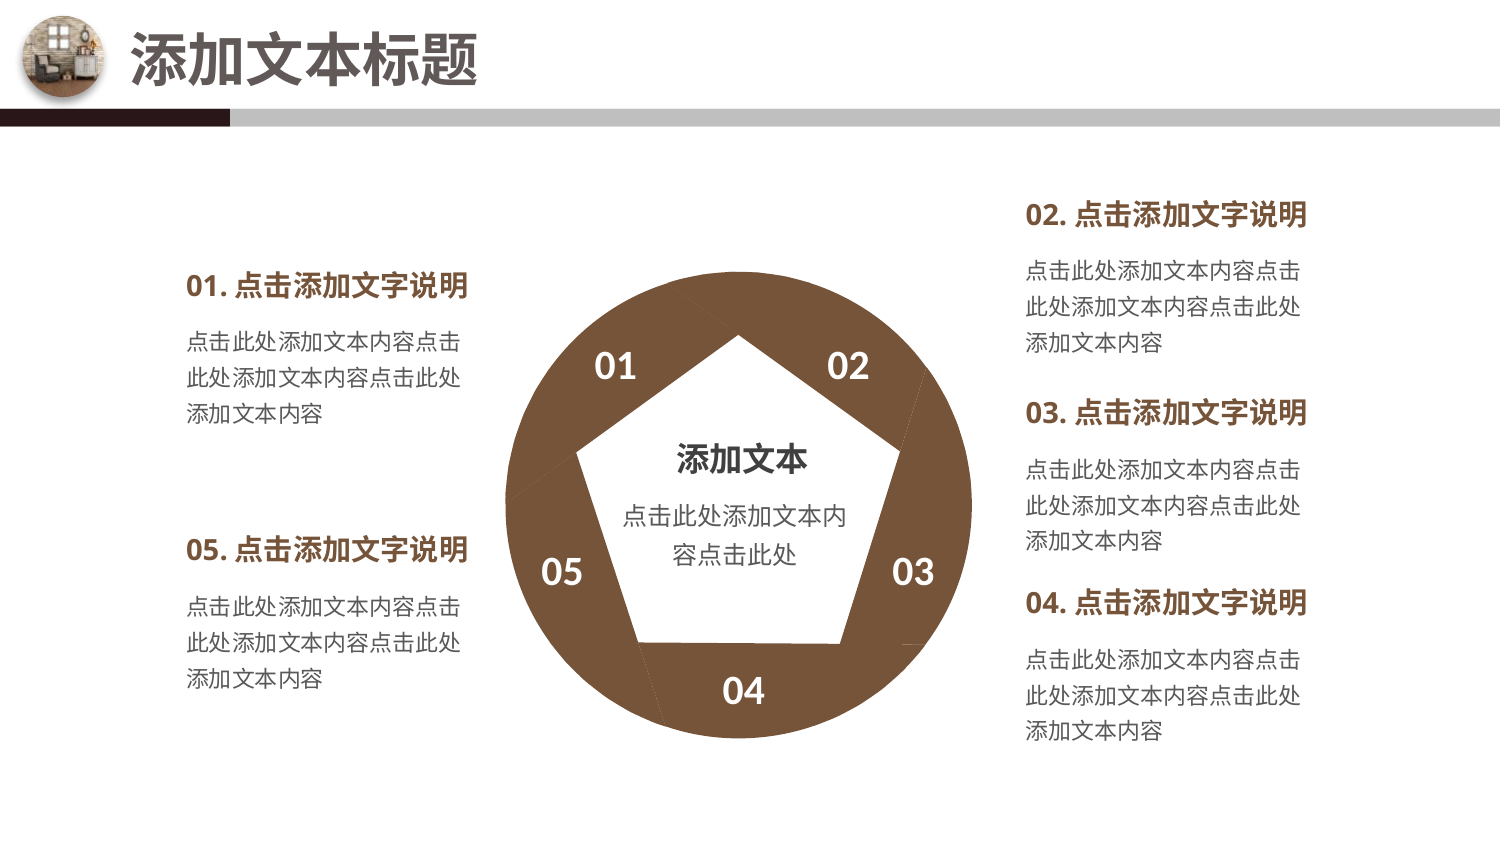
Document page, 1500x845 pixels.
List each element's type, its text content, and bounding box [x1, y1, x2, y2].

text_box [505, 452, 596, 536]
text_box 03.点击添加文字说明 [1010, 387, 1329, 437]
text_box 04 [686, 655, 802, 721]
text_box 点击此处添加文本内容点击此处添加文本内容点击此处添加文本内容 [171, 577, 490, 699]
text_box [639, 642, 926, 739]
text_box [526, 586, 666, 727]
text_box 01.点击添加文字说明 [171, 259, 490, 310]
text_box 添加文本标题 [114, 15, 969, 101]
text_box 点击此处添加文本内容点击此处添加文本内容点击此处添加文本内容 [1010, 630, 1329, 752]
text_box 点击此处添加文本内容点击此处 [596, 484, 874, 578]
text_box [823, 342, 927, 451]
text_box [840, 592, 951, 644]
text_box 04.点击添加文字说明 [1010, 577, 1329, 627]
text_box 点击此处添加文本内容点击此处添加文本内容点击此处添加文本内容 [1010, 440, 1329, 562]
text_box 05 [505, 536, 620, 602]
text_box 02.点击添加文字说明 [1010, 188, 1329, 239]
text_box 01 [558, 330, 674, 396]
text_box 点击此处添加文本内容点击此处添加文本内容点击此处添加文本内容 [171, 312, 490, 435]
text_box 添加文本 [635, 431, 851, 484]
text_box 03 [856, 536, 971, 602]
text_box [231, 108, 1500, 127]
text_box [584, 283, 738, 382]
text_box 点击此处添加文本内容点击此处添加文本内容点击此处添加文本内容 [1010, 241, 1329, 364]
text_box [666, 271, 893, 373]
text_box 02 [791, 330, 906, 396]
text_box [874, 367, 972, 536]
text_box 05.点击添加文字说明 [171, 524, 490, 574]
text_box [505, 357, 654, 503]
picture [22, 15, 104, 98]
text_box [0, 108, 231, 127]
